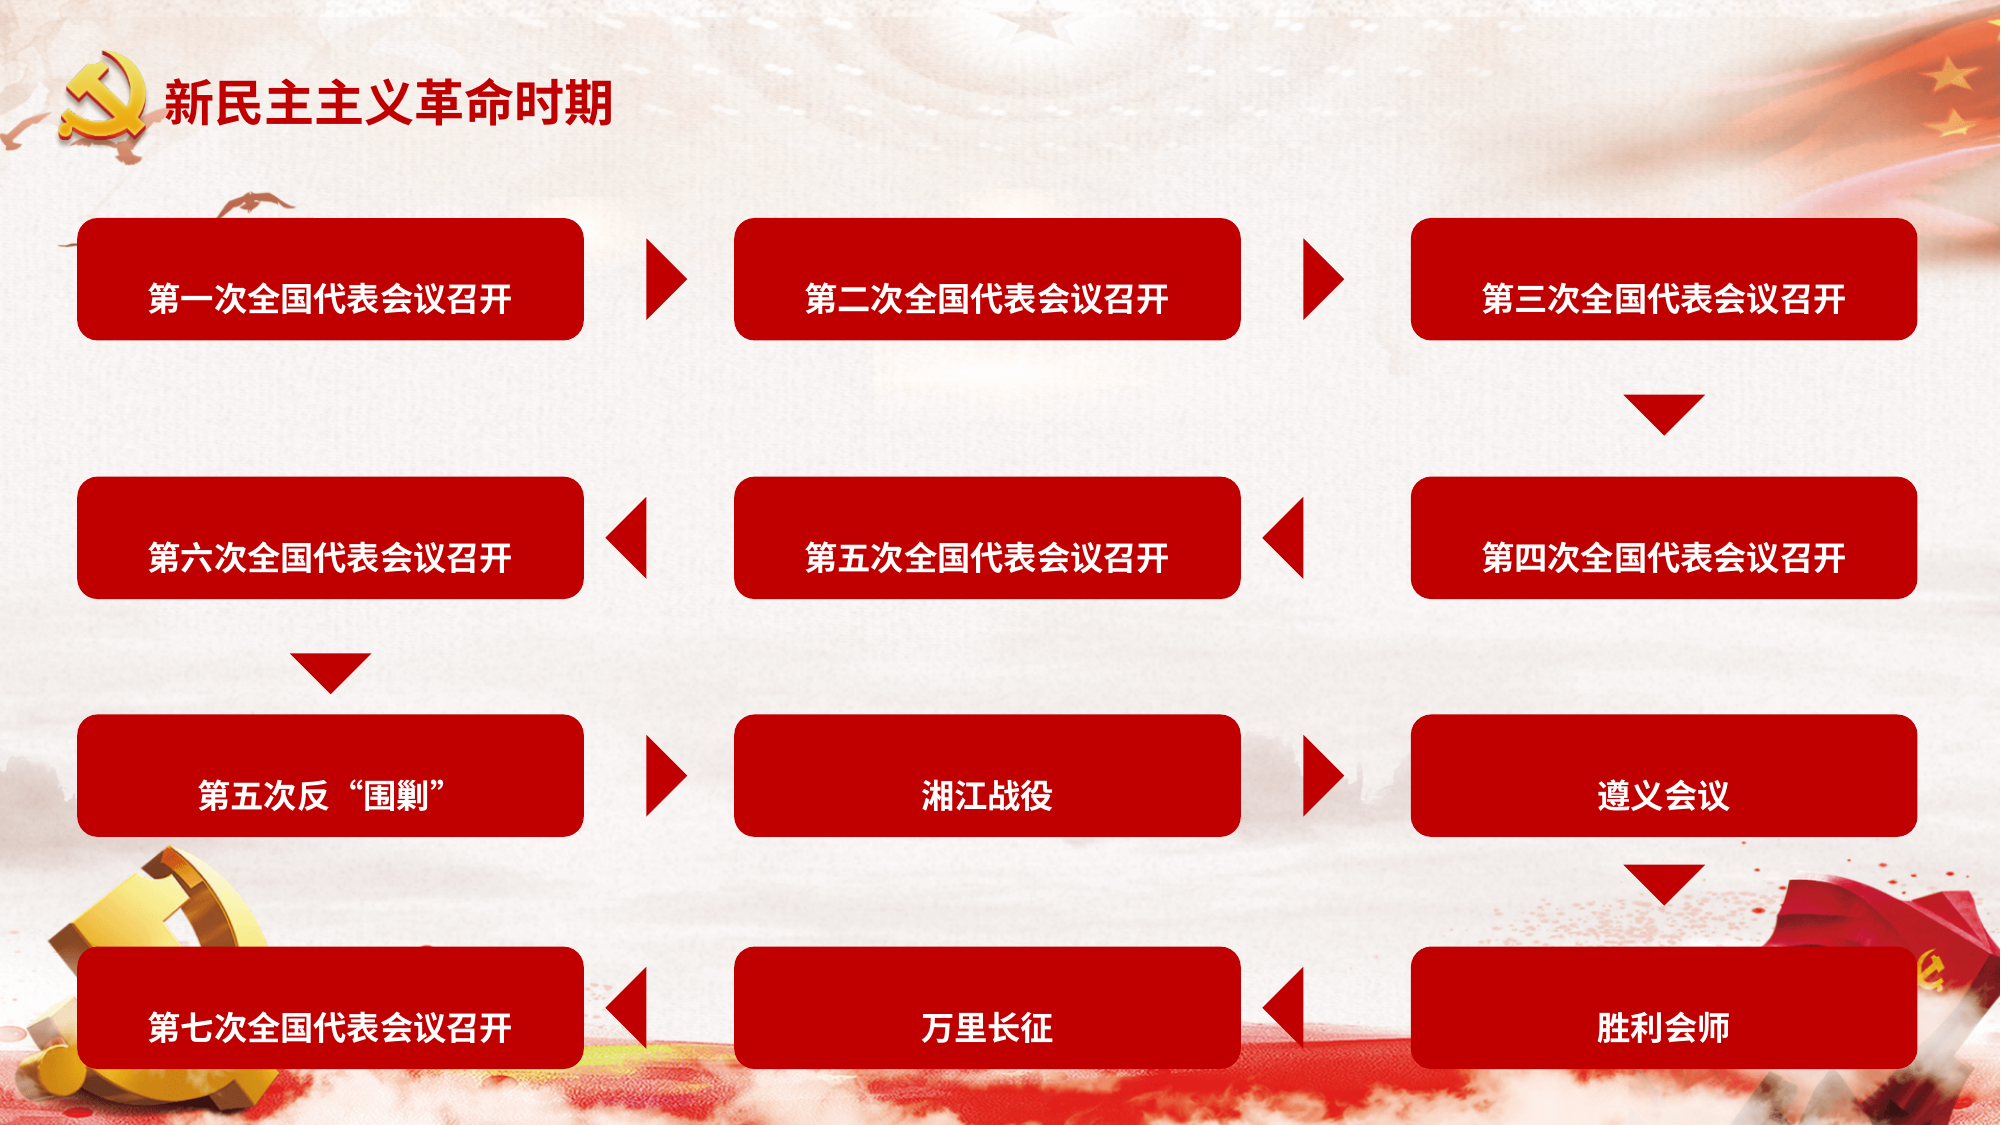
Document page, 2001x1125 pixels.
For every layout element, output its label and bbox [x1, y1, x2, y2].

text_box [734, 217, 1241, 341]
text_box [603, 494, 648, 582]
text_box [1260, 494, 1305, 582]
text_box [77, 946, 584, 1069]
text_box [1410, 217, 1918, 341]
text_box [1302, 235, 1346, 323]
text_box [645, 732, 689, 820]
text_box [1620, 863, 1708, 908]
text_box [734, 946, 1241, 1069]
text_box [603, 964, 648, 1052]
text_box [77, 476, 584, 600]
text_box [1410, 714, 1918, 837]
text_box [1410, 946, 1918, 1069]
text_box [1302, 732, 1346, 820]
text_box [1410, 476, 1918, 600]
text_box [1260, 964, 1305, 1052]
text_box [734, 714, 1241, 837]
text_box [1620, 393, 1708, 438]
text_box [77, 714, 584, 837]
picture [0, 0, 2000, 1125]
text_box [54, 50, 817, 150]
text_box [734, 476, 1241, 600]
text_box [77, 217, 584, 341]
text_box [287, 652, 375, 696]
text_box [645, 235, 689, 323]
